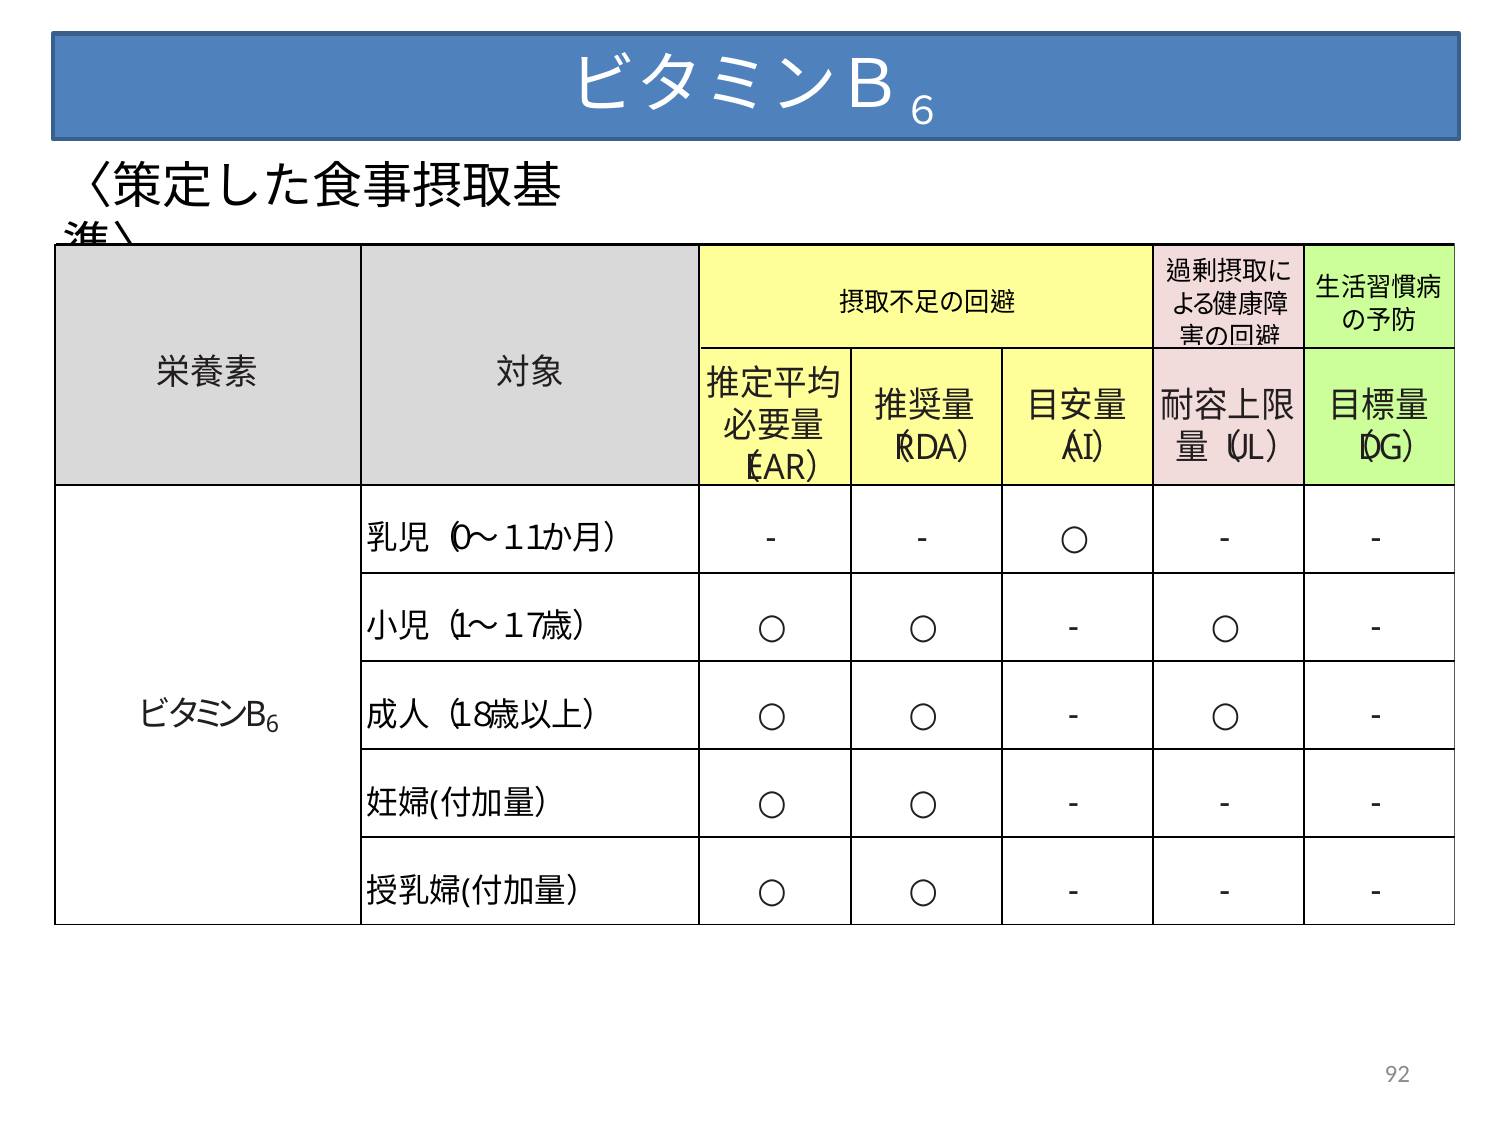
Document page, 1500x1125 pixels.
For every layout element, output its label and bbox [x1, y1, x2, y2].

text_box [47, 146, 651, 282]
slide_number [1074, 1042, 1425, 1103]
picture [53, 243, 1459, 929]
text_box [51, 31, 1461, 141]
